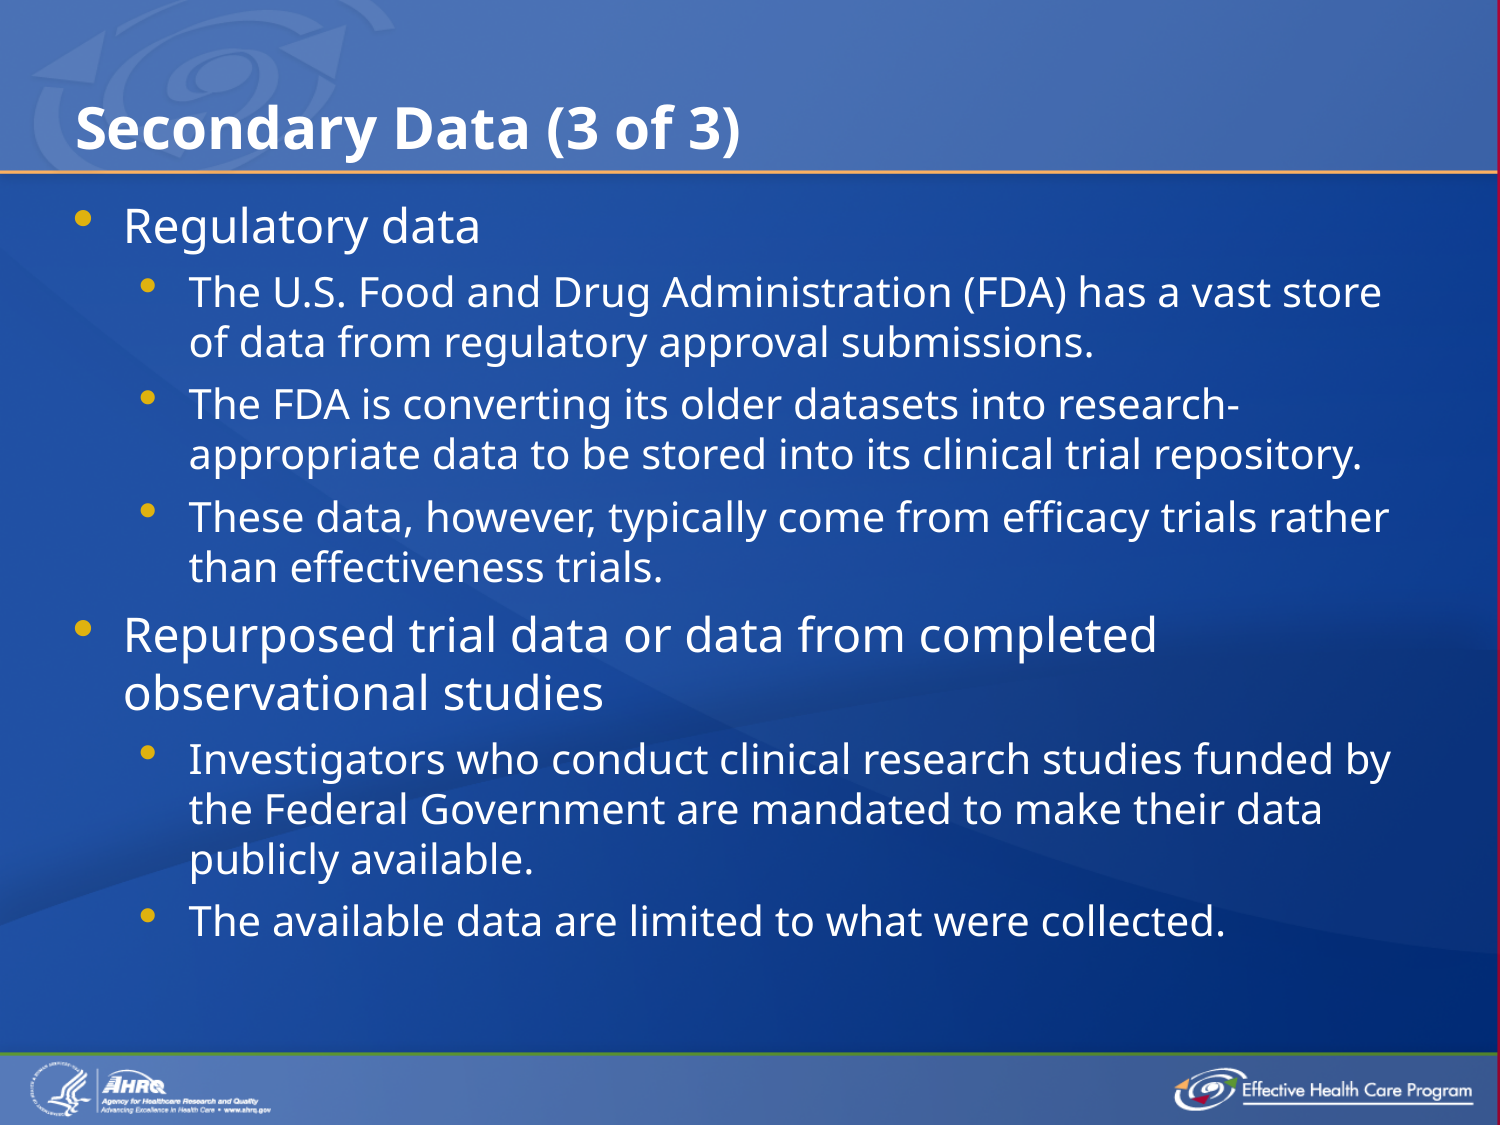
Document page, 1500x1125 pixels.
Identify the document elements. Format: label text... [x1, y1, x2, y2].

list Regulatory data The U.S. Food and Drug Administration (FDA) has a vast store of data from regulatory approval submissions. The FDA is converting its older datasets into research-appropriate data to be stored into its clinical trial repository. These data, however, typically come from efficacy trials rather than effectiveness trials. Repurposed trial data or data from completed observational studies Investigators who conduct clinical research studies funded by the Federal Government are mandated to make their data publicly available. The available data are limited to what were collected. [75, 195, 1425, 988]
picture [0, 0, 1500, 1125]
title Secondary Data (3 of 3) [75, 21, 1425, 163]
